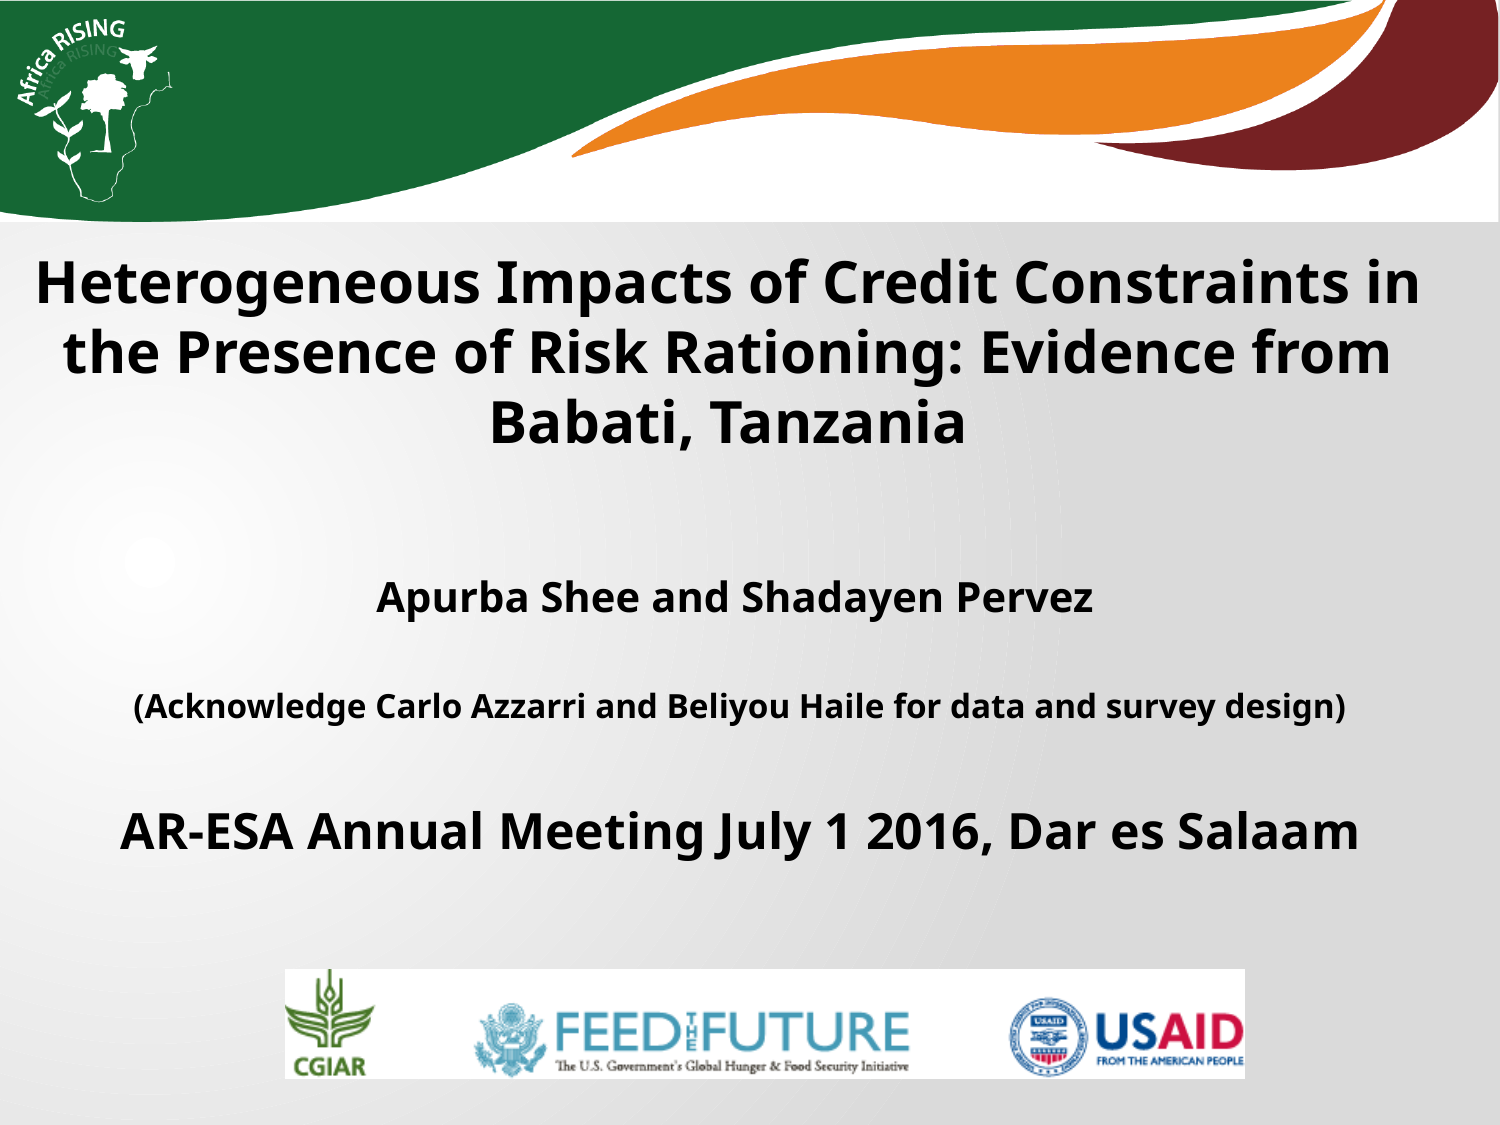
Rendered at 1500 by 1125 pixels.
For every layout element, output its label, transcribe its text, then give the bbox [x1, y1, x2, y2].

picture [285, 969, 1245, 1079]
picture [0, 0, 1499, 222]
list Heterogeneous Impacts of Credit Constraints in the Presence of Risk Rationing: Evidence from Babati, Tanzania [0, 237, 1438, 463]
list Apurba Shee and Shadayen Pervez (Acknowledge Carlo Azzarri and Beliyou Haile for data and survey design) AR-ESA Annual Meeting July 1 2016, Dar es Salaam [50, 500, 1413, 963]
